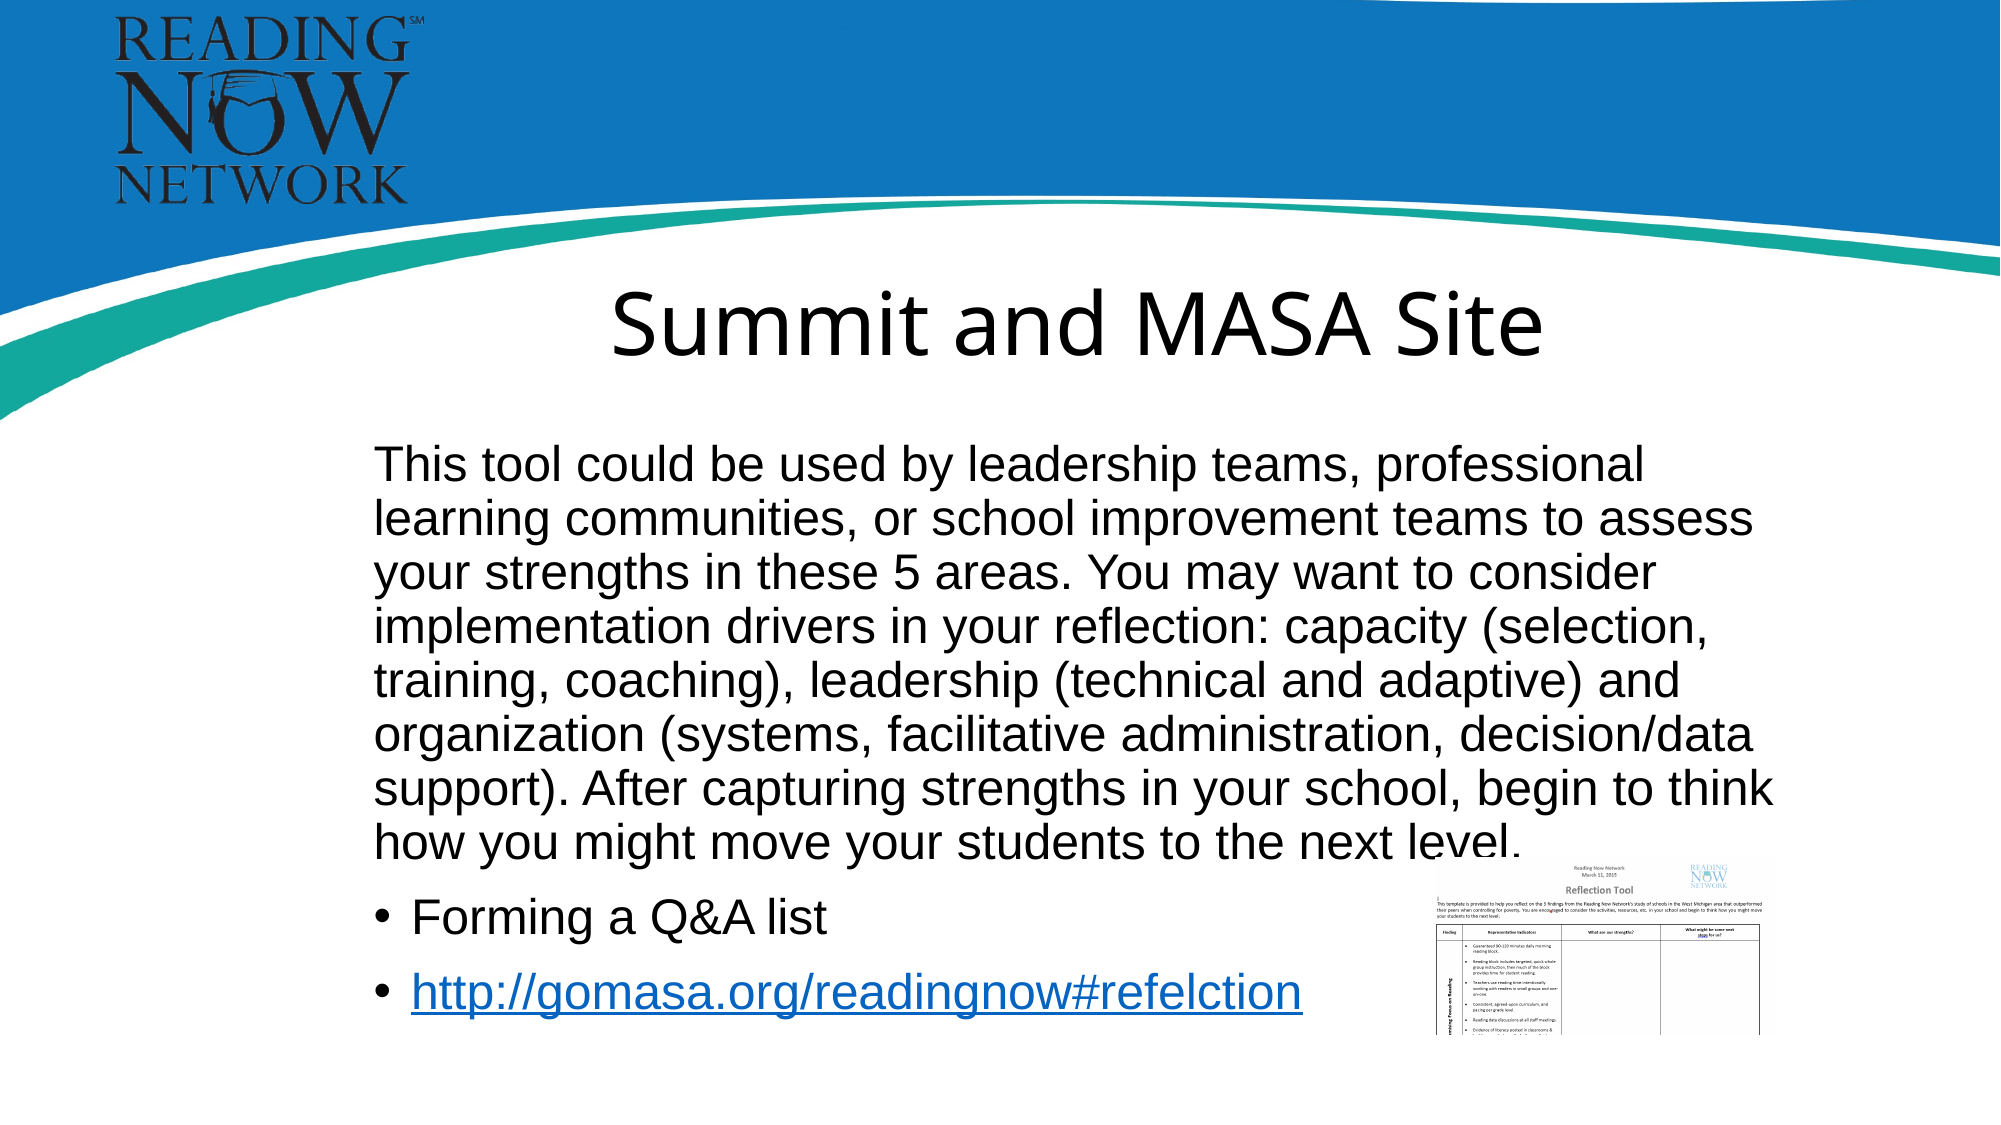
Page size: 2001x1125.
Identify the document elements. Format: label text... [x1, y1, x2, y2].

title Summit and MASA Site [358, 272, 1797, 399]
picture [0, 0, 2000, 436]
list This tool could be used by leadership teams, professional learning communities, or school improvement teams to assess your strengths in these 5 areas. You may want to consider implementation drivers in your reflection: capacity (selection, training, coaching), leadership (technical and adaptive) and organization (systems, facilitative administration, decision/data support). After capturing strengths in your school, begin to think how you might move your students to the next level. Forming a Q&A list http://gomasa.org/readingnow#refelction [358, 431, 1815, 1092]
picture [1435, 857, 1776, 1035]
